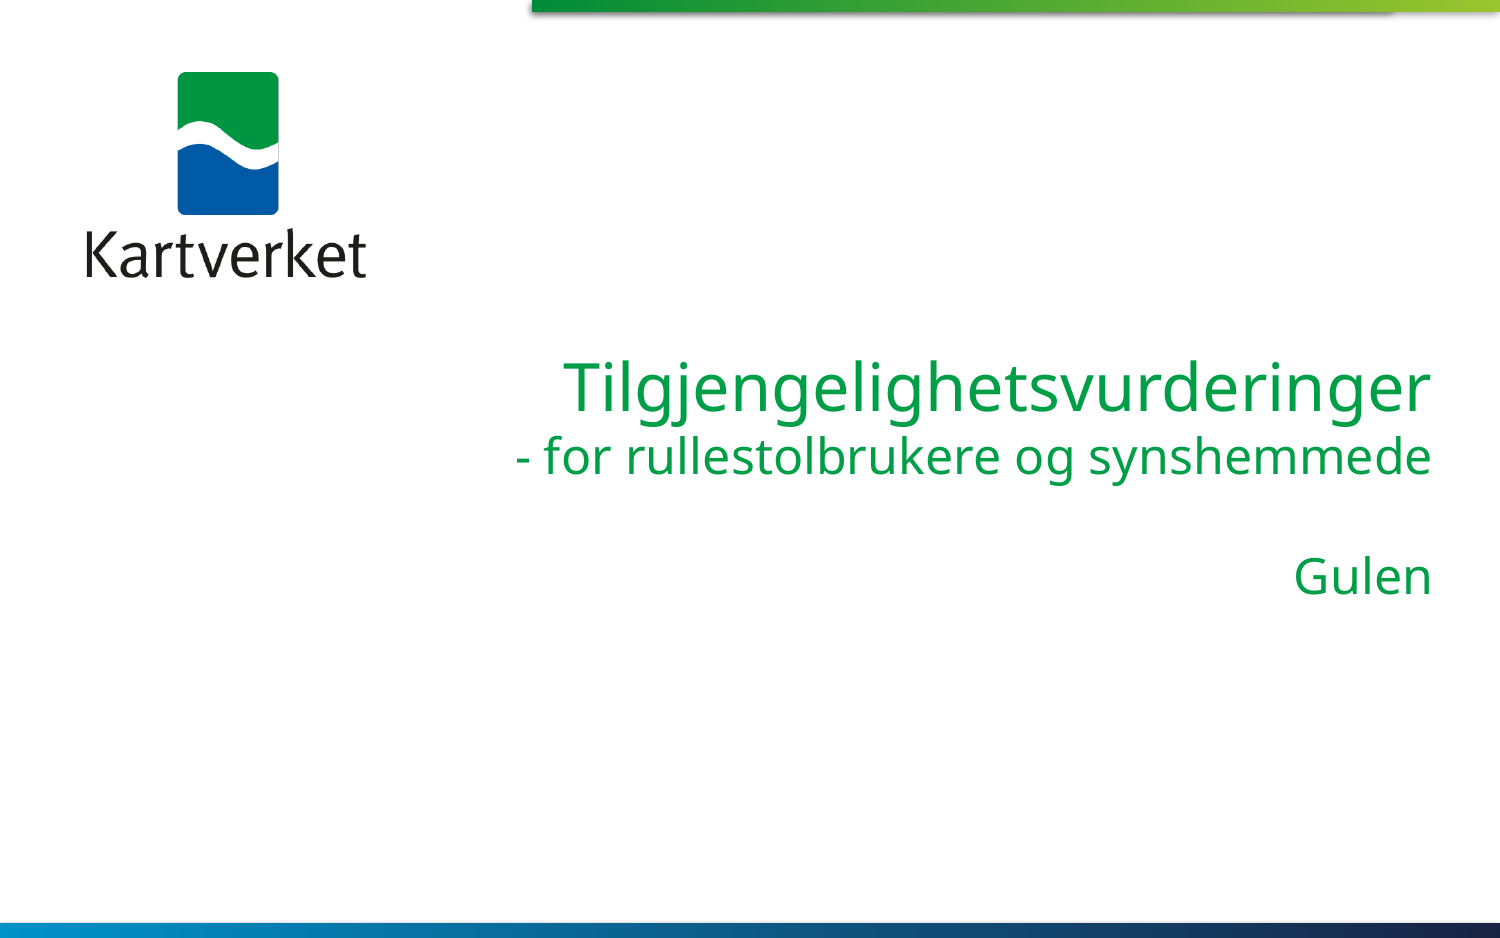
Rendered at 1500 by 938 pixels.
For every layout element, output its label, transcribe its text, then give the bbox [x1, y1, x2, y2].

text_box Tilgjengelighetsvurderinger - for rullestolbrukere og synshemmede Gulen [66, 337, 1449, 613]
